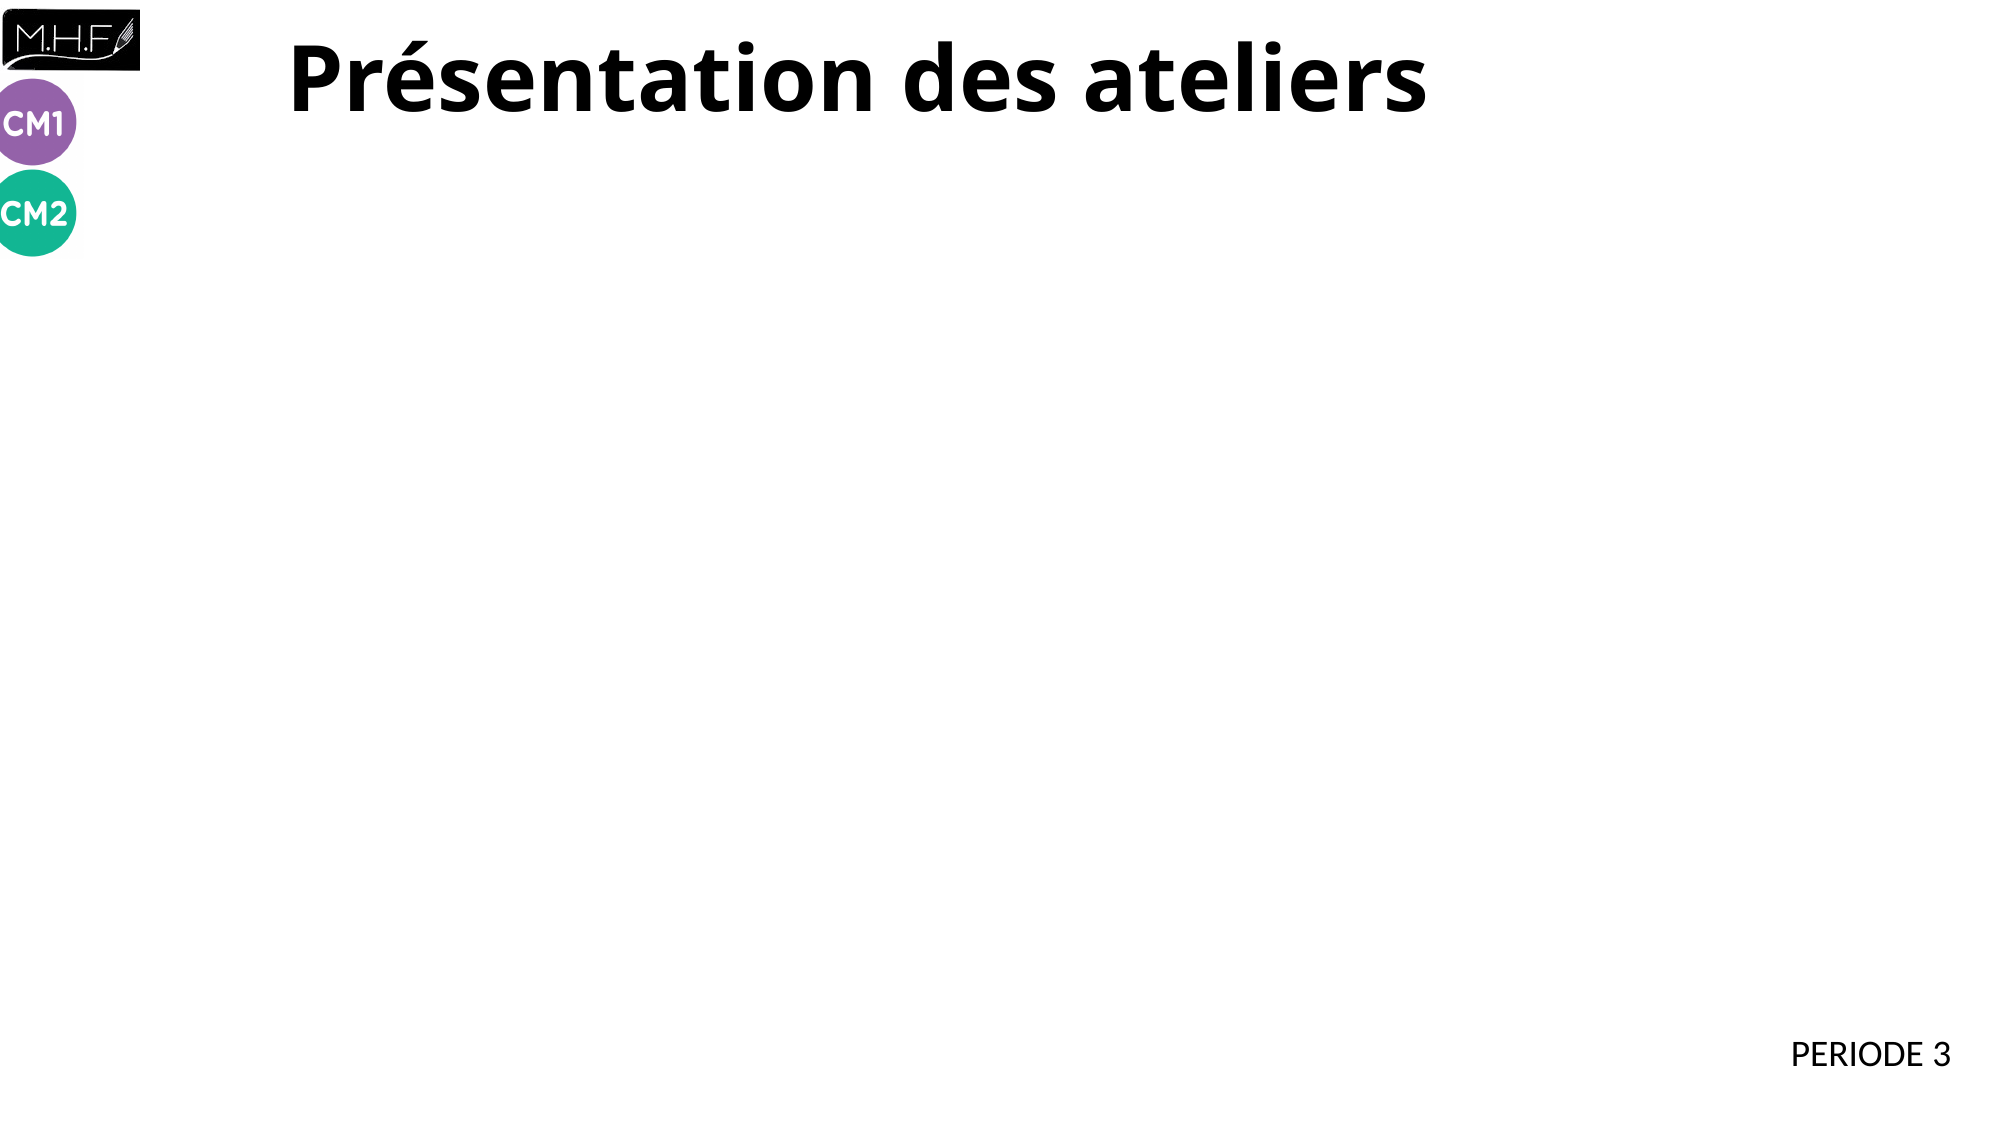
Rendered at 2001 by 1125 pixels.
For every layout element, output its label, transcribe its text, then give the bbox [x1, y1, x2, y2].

picture [0, 7, 140, 259]
title Présentation des ateliers [271, 7, 1818, 156]
text_box PERIODE 3 [1362, 1021, 1967, 1082]
